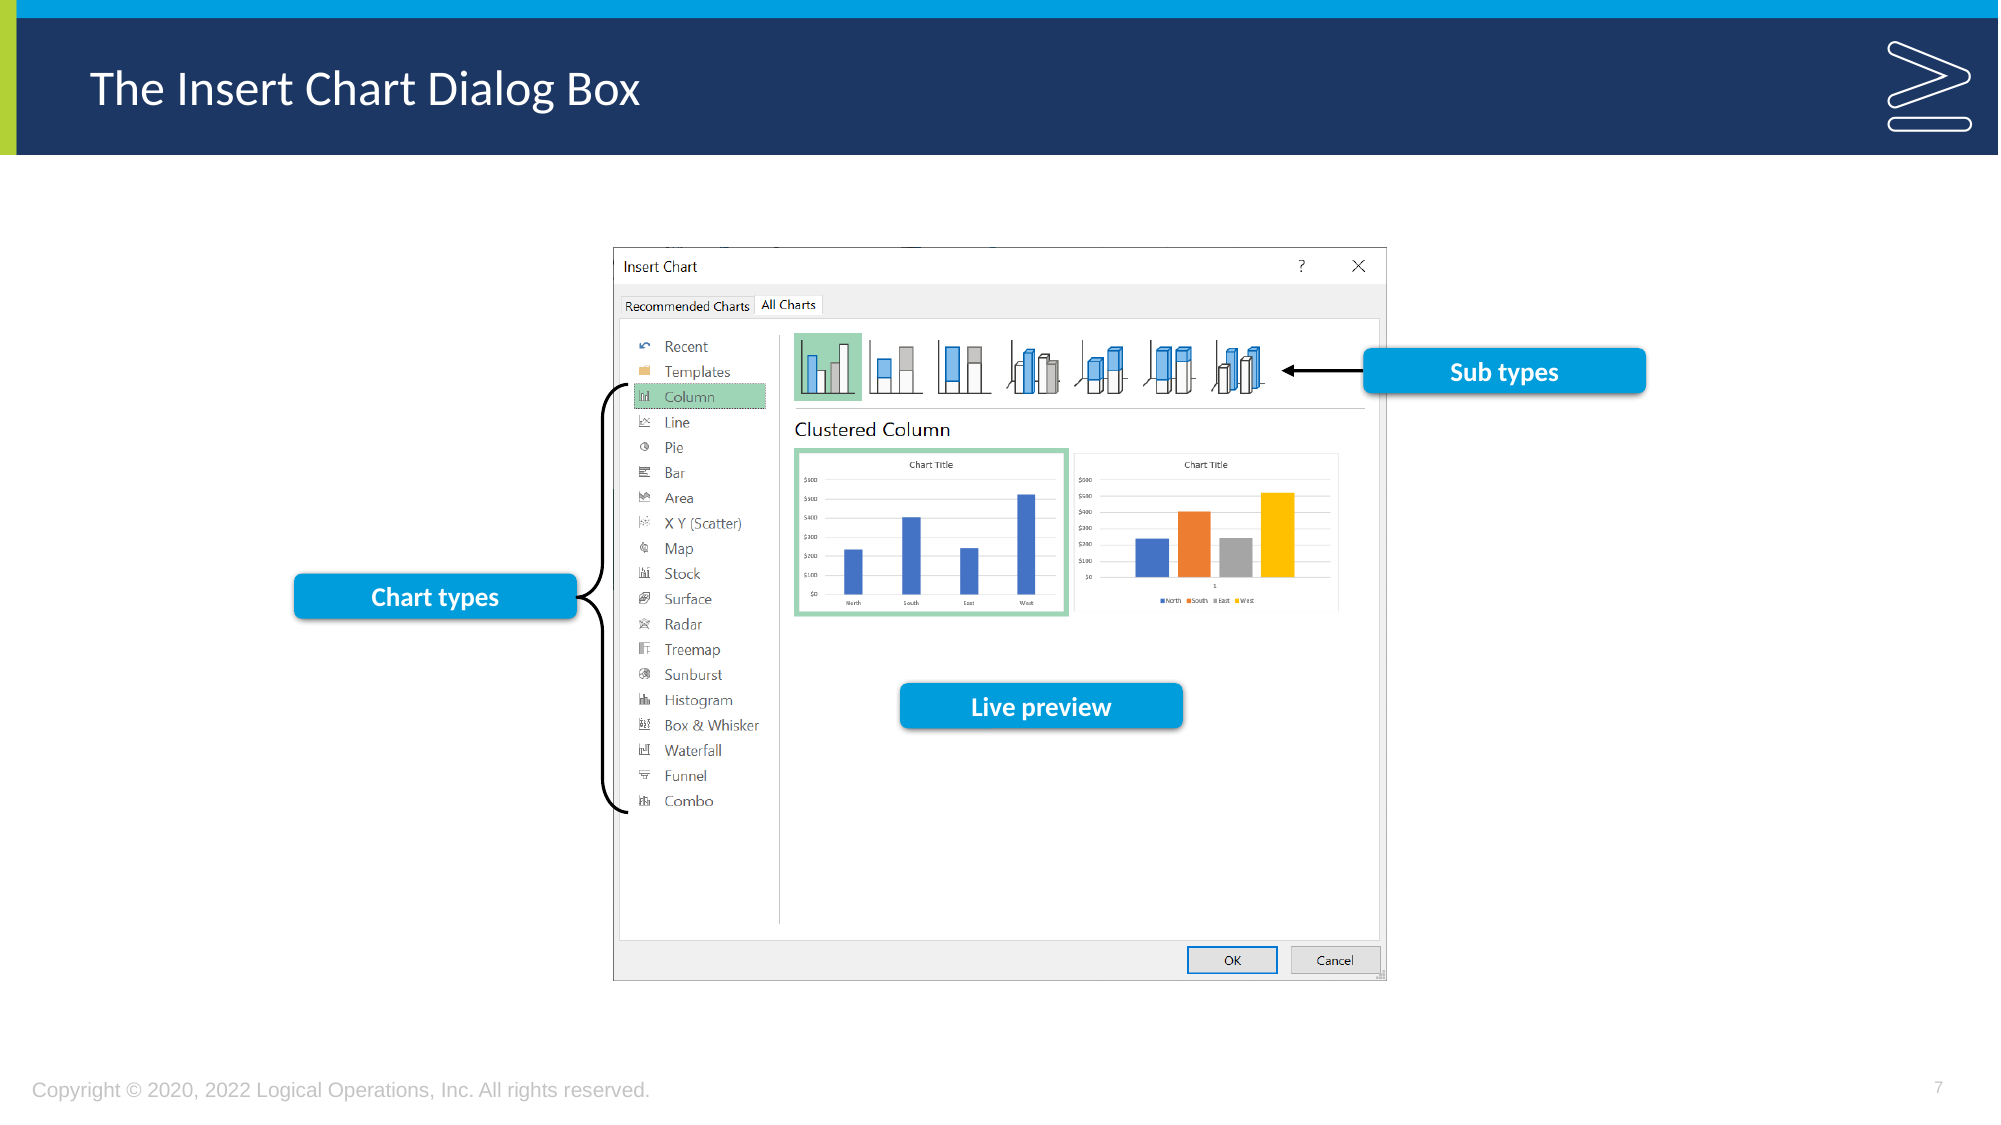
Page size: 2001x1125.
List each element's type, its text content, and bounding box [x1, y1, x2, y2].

picture [0, 0, 74, 155]
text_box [293, 247, 1647, 981]
slide_number 7 [1491, 1057, 1959, 1118]
picture [1850, 19, 1998, 155]
title The Insert Chart Dialog Box [74, 16, 1850, 155]
